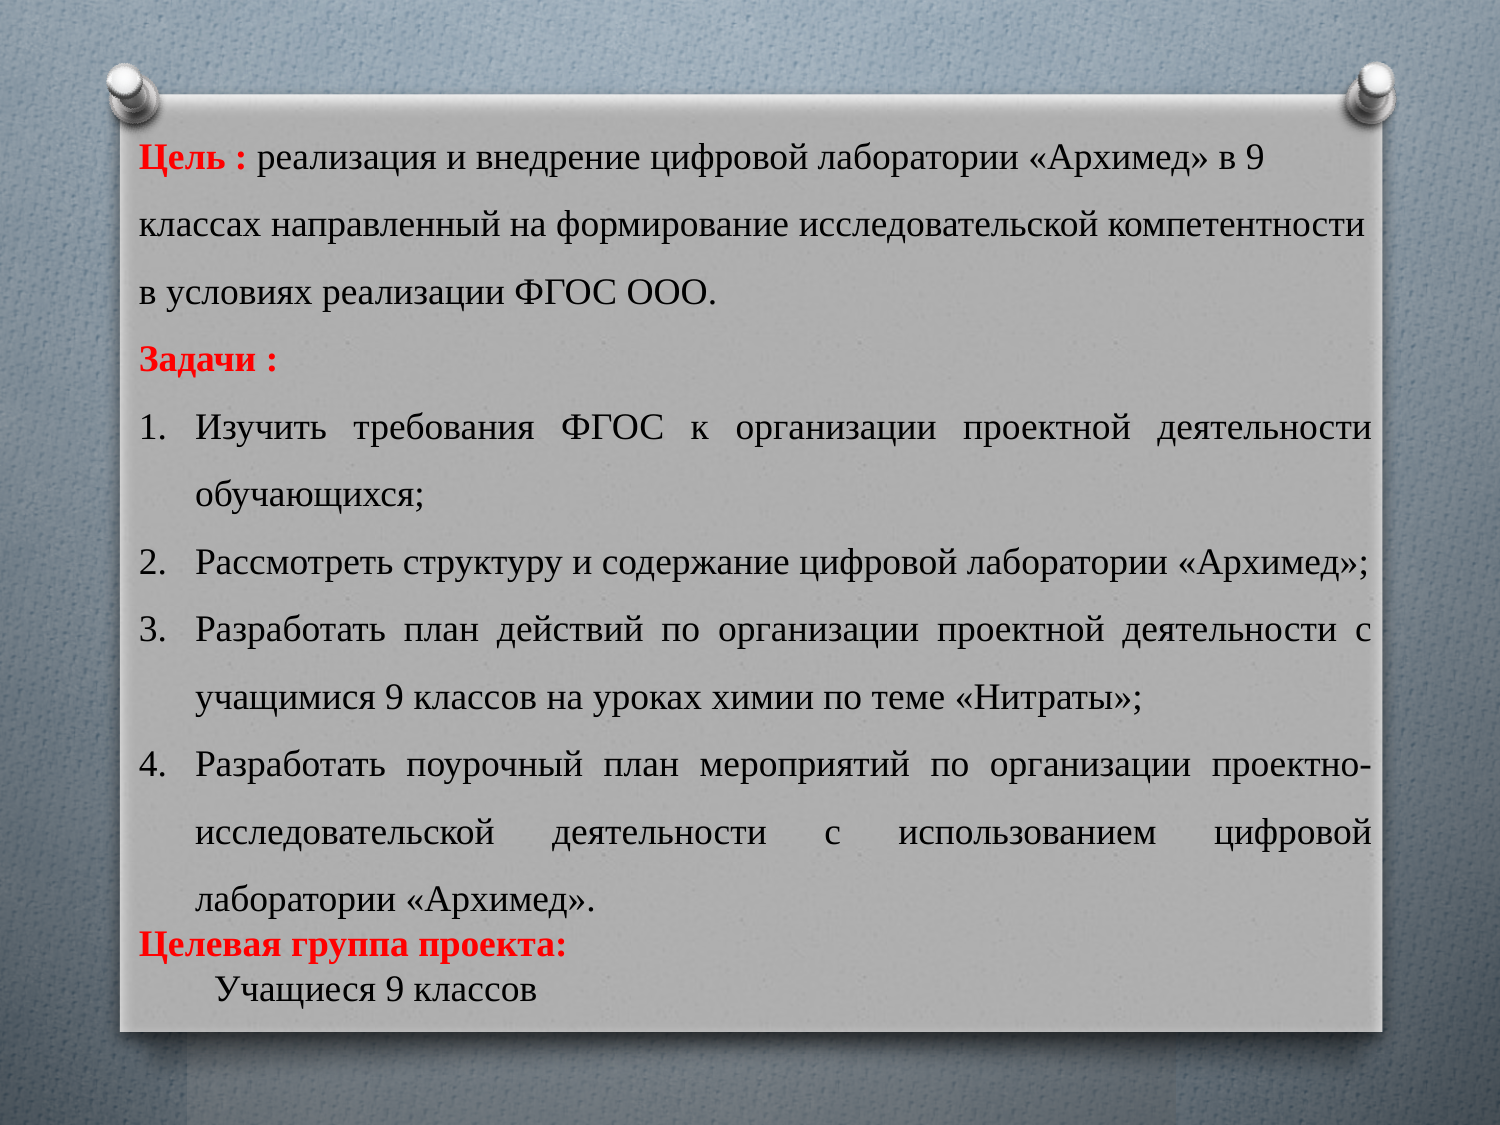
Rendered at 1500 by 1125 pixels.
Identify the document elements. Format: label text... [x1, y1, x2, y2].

picture [1317, 35, 1439, 142]
picture [75, 29, 198, 137]
text_box Цель : реализация и внедрение цифровой лаборатории «Архимед» в 9 классах направленный на формирование исследовательской компетентности в условиях реализации ФГОС ООО. Задачи : Изучить требования ФГОС к организации проектной деятельности обучающихся; Рассмотреть структуру и содержание цифровой лаборатории «Архимед»; Разработать план действий по организации проектной деятельности с учащимися 9 классов на уроках химии по теме «Нитраты»; Разработать поурочный план мероприятий по организации проектно-исследовательской деятельности с использованием цифровой лаборатории «Архимед». Целевая группа проекта: Учащиеся 9 классов [123, 101, 1388, 1052]
